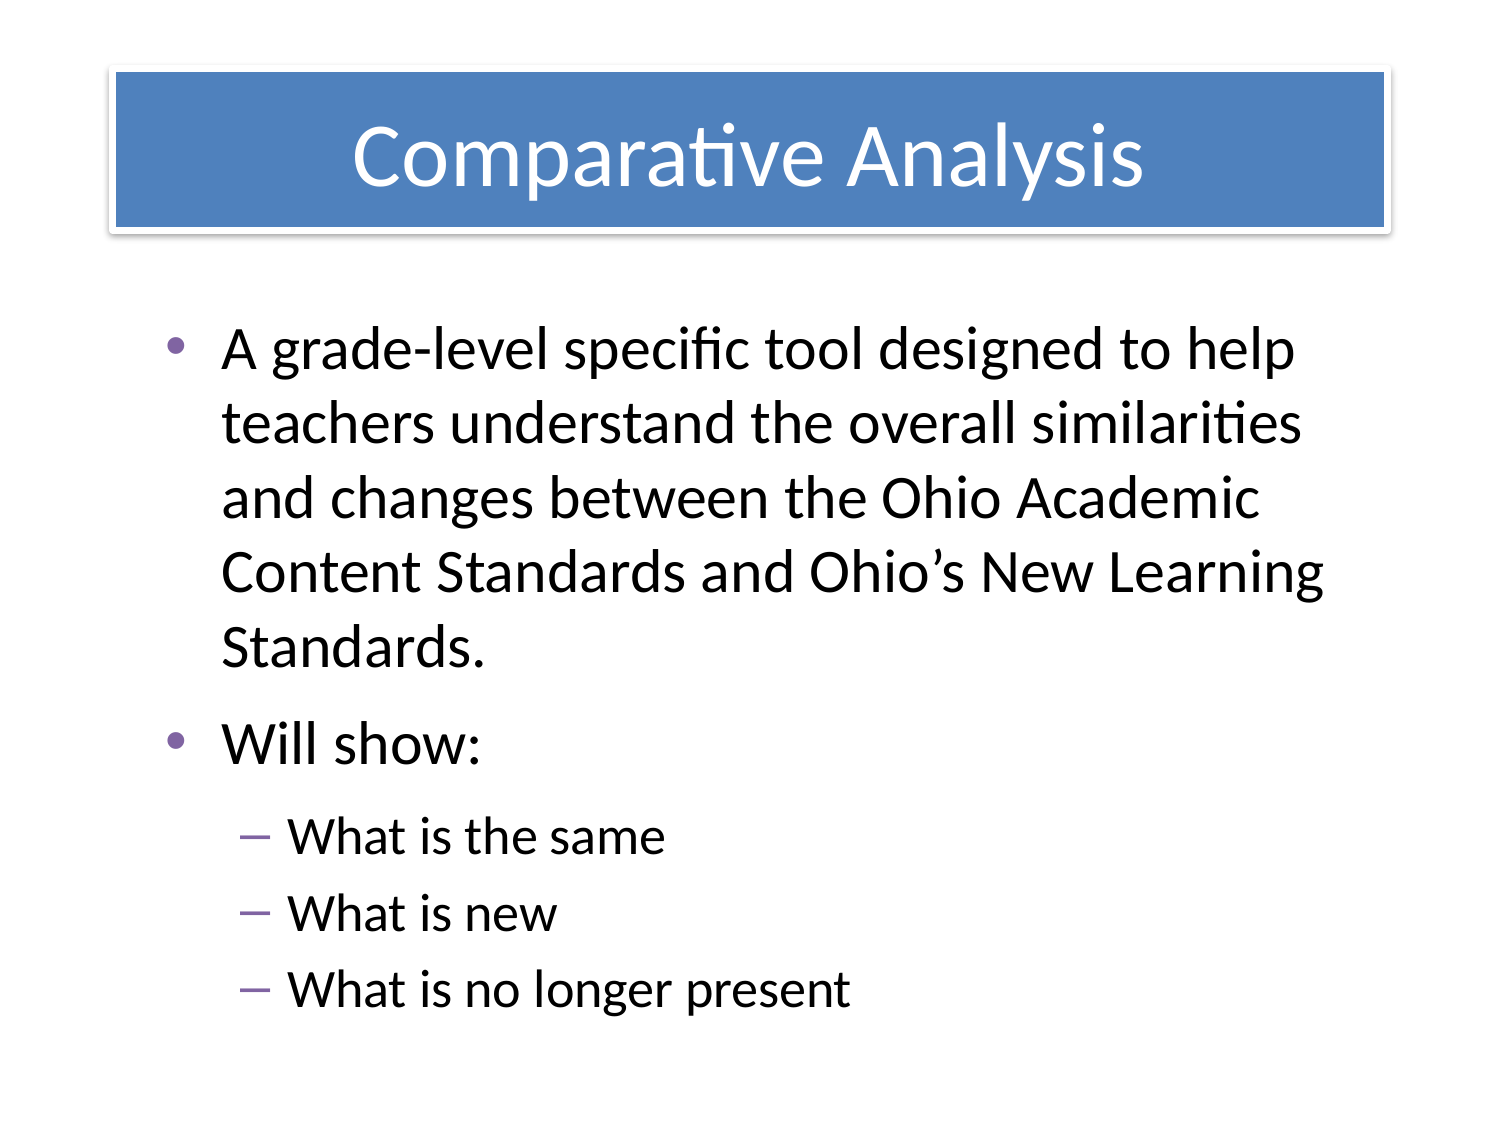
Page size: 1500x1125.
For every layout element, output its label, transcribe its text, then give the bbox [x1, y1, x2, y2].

list A grade-level specific tool designed to help teachers understand the overall similarities and changes between the Ohio Academic Content Standards and Ohio’s New Learning Standards. Will show: What is the same What is new What is no longer present [150, 299, 1350, 1033]
text_box Comparative Analysis [109, 65, 1391, 234]
